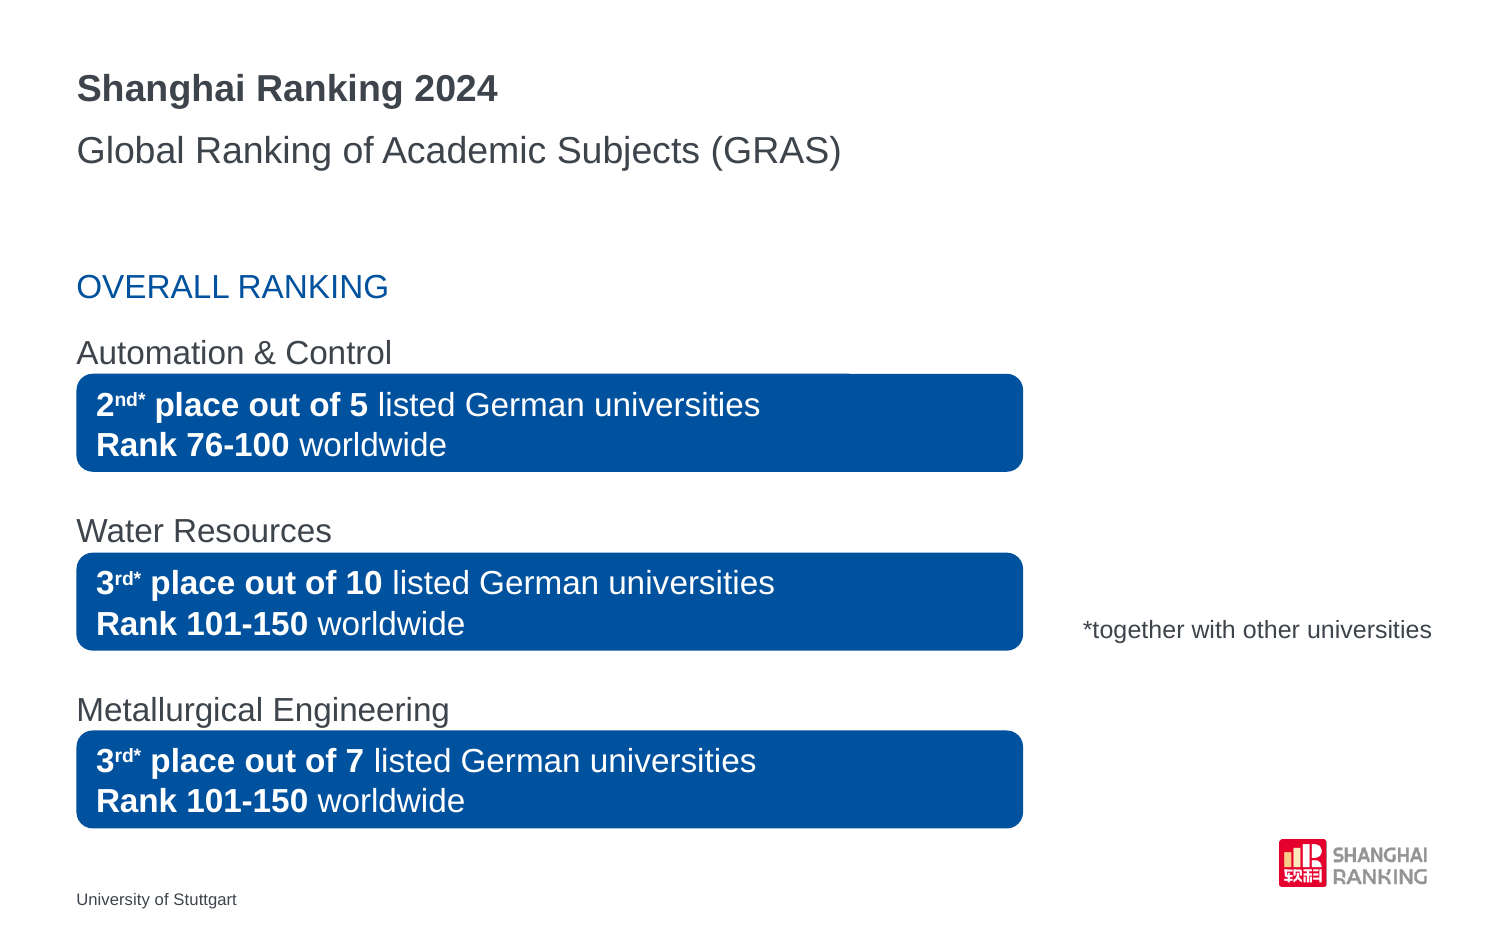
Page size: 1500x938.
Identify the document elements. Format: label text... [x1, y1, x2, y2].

text_box 3rd* place out of 7 listed German universities Rank 101-150 worldwide [75, 729, 1025, 830]
text_box Overall Ranking [76, 262, 727, 302]
text_box Metallurgical Engineering [76, 679, 727, 719]
text_box 2nd* place out of 5 listed German universities Rank 76-100 worldwide [75, 372, 1025, 473]
footer University of Stuttgart [76, 888, 1072, 910]
text_box Water Resources [76, 501, 727, 541]
picture [1279, 839, 1427, 887]
text_box *together with other universities [1083, 614, 1443, 688]
title Shanghai Ranking 2024 (1/2) [76, 64, 1424, 110]
text_box 3rd* place out of 10 listed German universities Rank 101-150 worldwide [75, 551, 1025, 652]
text_box Automation & Control [76, 322, 727, 362]
list Global Ranking of Academic Subjects (GRAS) [76, 117, 1424, 163]
